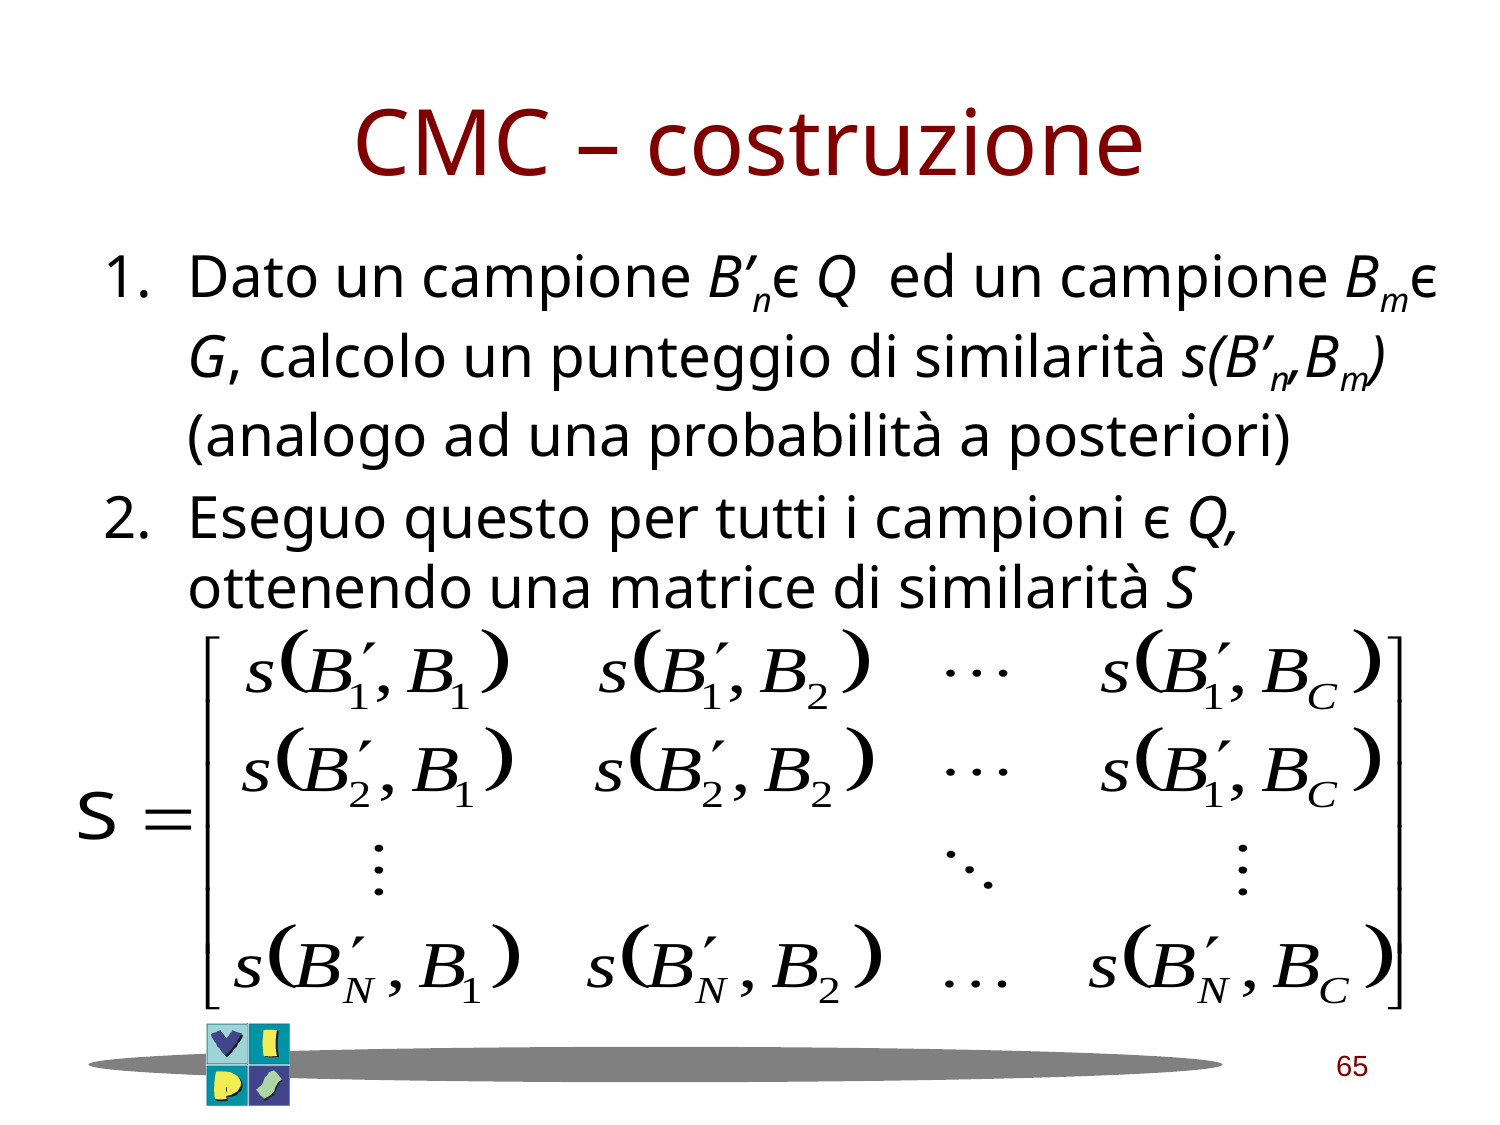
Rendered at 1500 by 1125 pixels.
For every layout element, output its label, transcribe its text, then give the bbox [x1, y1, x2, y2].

list Dato un campione B’nє Q ed un campione Bmє G, calcolo un punteggio di similarità s(B’n,Bm) (analogo ad una probabilità a posteriori) Eseguo questo per tutti i campioni є Q, ottenendo una matrice di similarità S [88, 231, 1459, 975]
picture [206, 1026, 290, 1106]
slide_number 65 [1033, 1039, 1384, 1118]
title CMC – costruzione [75, 45, 1425, 233]
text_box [62, 621, 1430, 1026]
